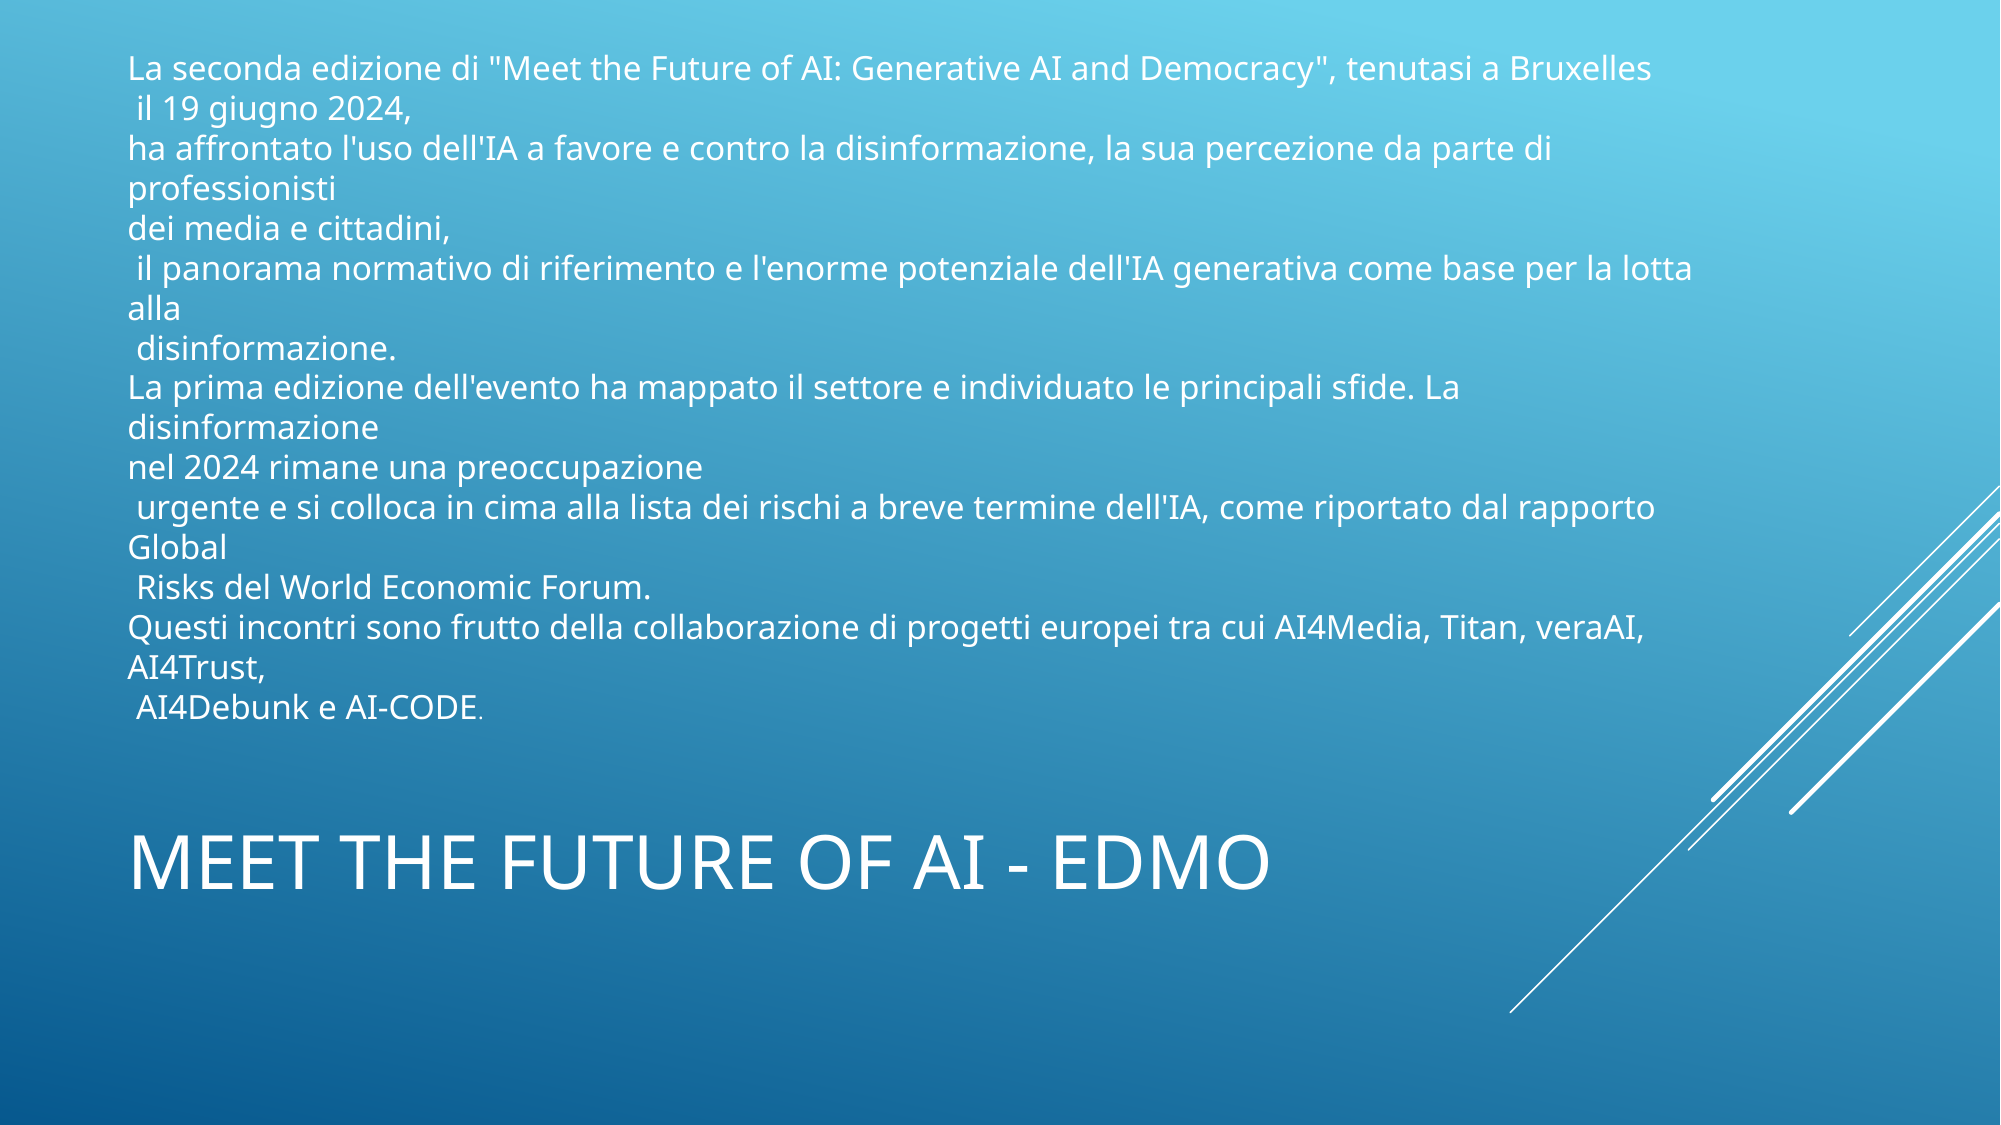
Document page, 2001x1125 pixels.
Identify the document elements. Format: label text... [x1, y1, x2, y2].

title MEET THE FUTURE OF AI - EDMO [112, 779, 1513, 984]
list La seconda edizione di "Meet the Future of AI: Generative AI and Democracy", tenutasi a Bruxelles il 19 giugno 2024, ha affrontato l'uso dell'IA a favore e contro la disinformazione, la sua percezione da parte di professionisti dei media e cittadini, il panorama normativo di riferimento e l'enorme potenziale dell'IA generativa come base per la lotta alla disinformazione. La prima edizione dell'evento ha mappato il settore e individuato le principali sfide. La disinformazione nel 2024 rimane una preoccupazione urgente e si colloca in cima alla lista dei rischi a breve termine dell'IA, come riportato dal rapporto Global Risks del World Economic Forum. Questi incontri sono frutto della collaborazione di progetti europei tra cui AI4Media, Titan, veraAI, AI4Trust, AI4Debunk e AI-CODE. [112, 39, 1730, 779]
